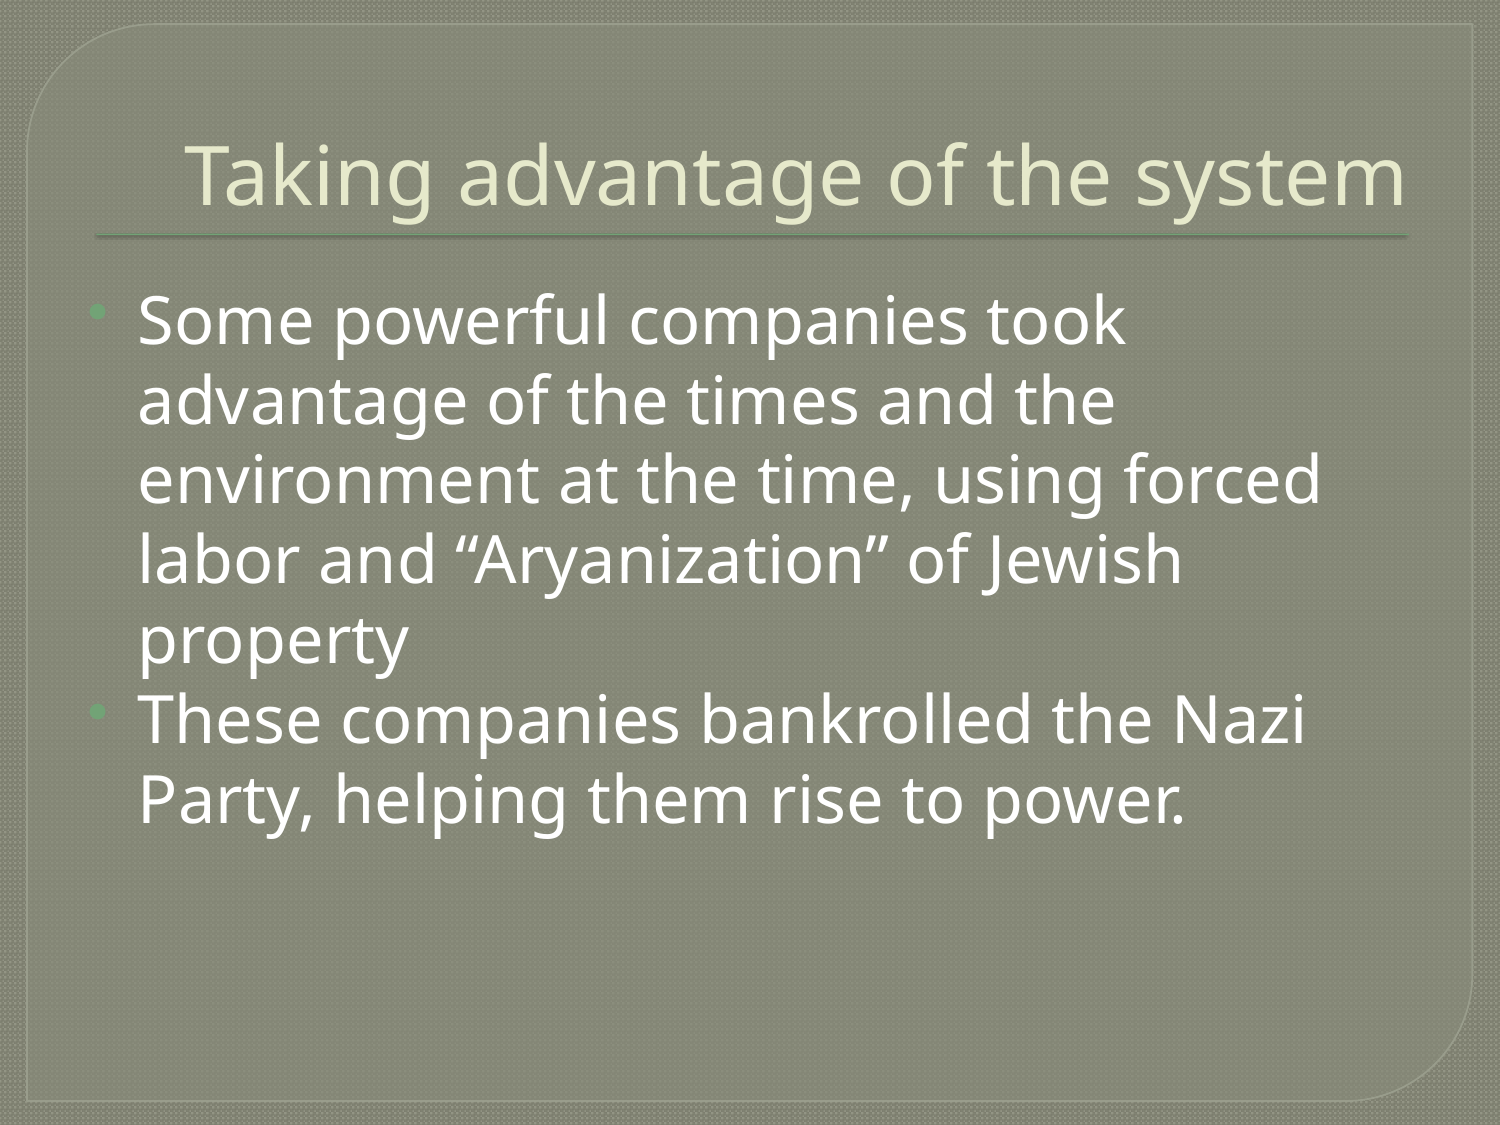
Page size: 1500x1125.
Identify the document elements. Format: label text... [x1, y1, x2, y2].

list Some powerful companies took advantage of the times and the environment at the time, using forced labor and “Aryanization” of Jewish property These companies bankrolled the Nazi Party, helping them rise to power. [75, 270, 1425, 1013]
title Taking advantage of the system [75, 41, 1425, 230]
